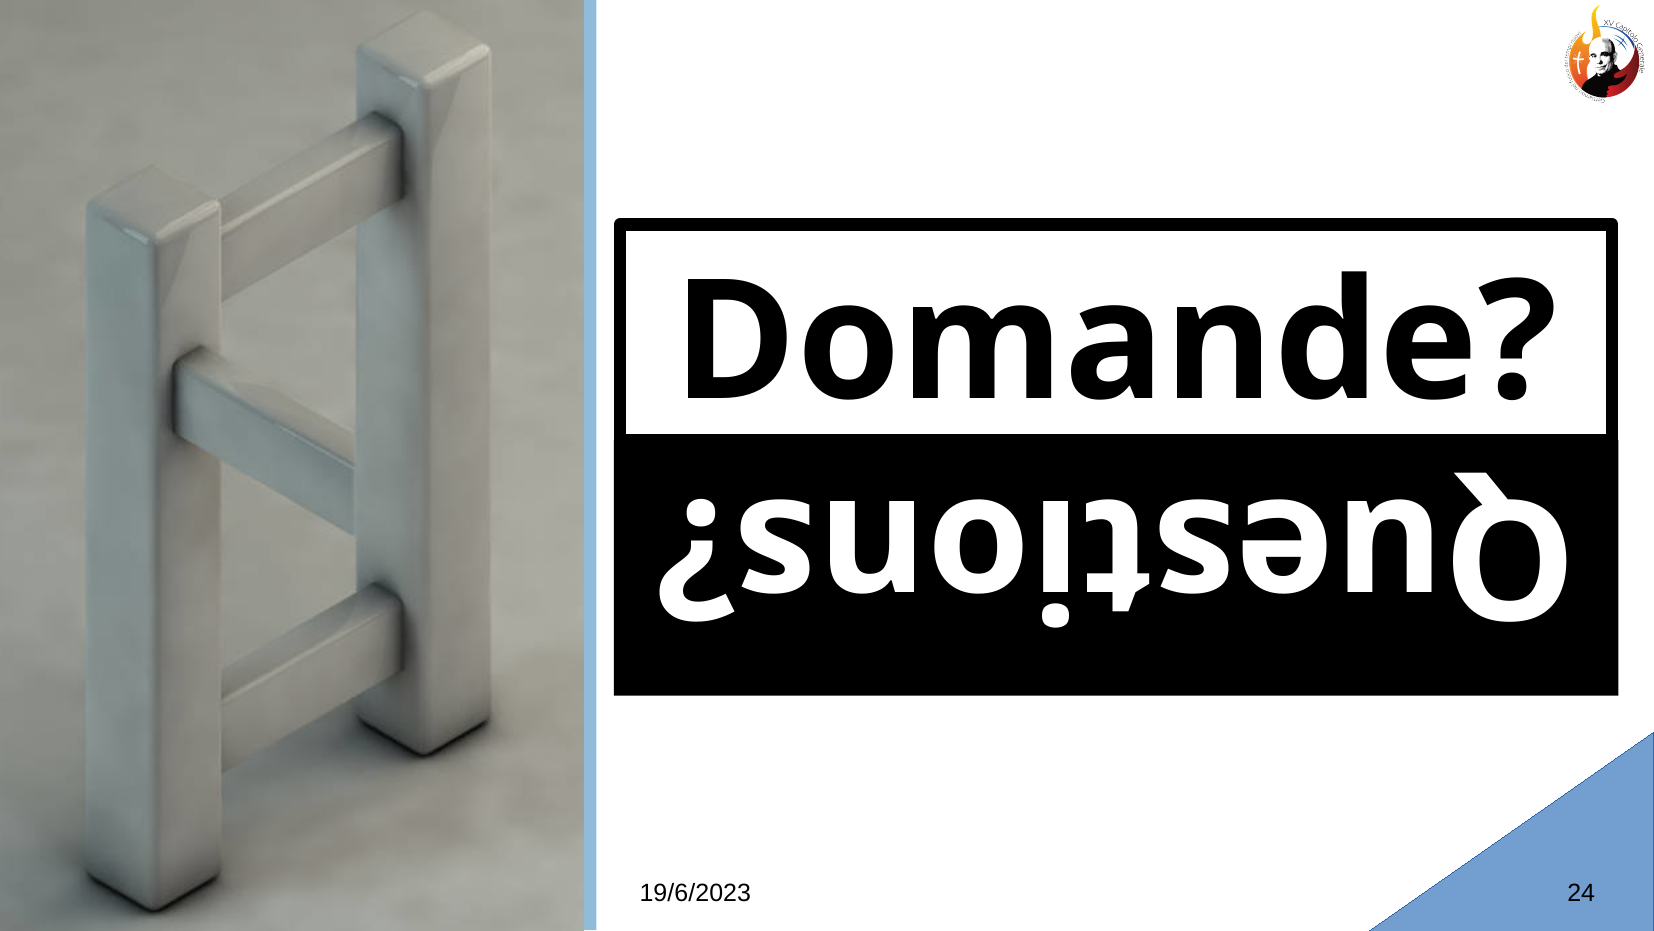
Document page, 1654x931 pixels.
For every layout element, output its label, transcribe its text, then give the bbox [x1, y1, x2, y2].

title Domande? [620, 224, 1613, 439]
title Questions? [613, 439, 1619, 696]
picture [1563, 4, 1646, 103]
picture [0, 0, 584, 931]
